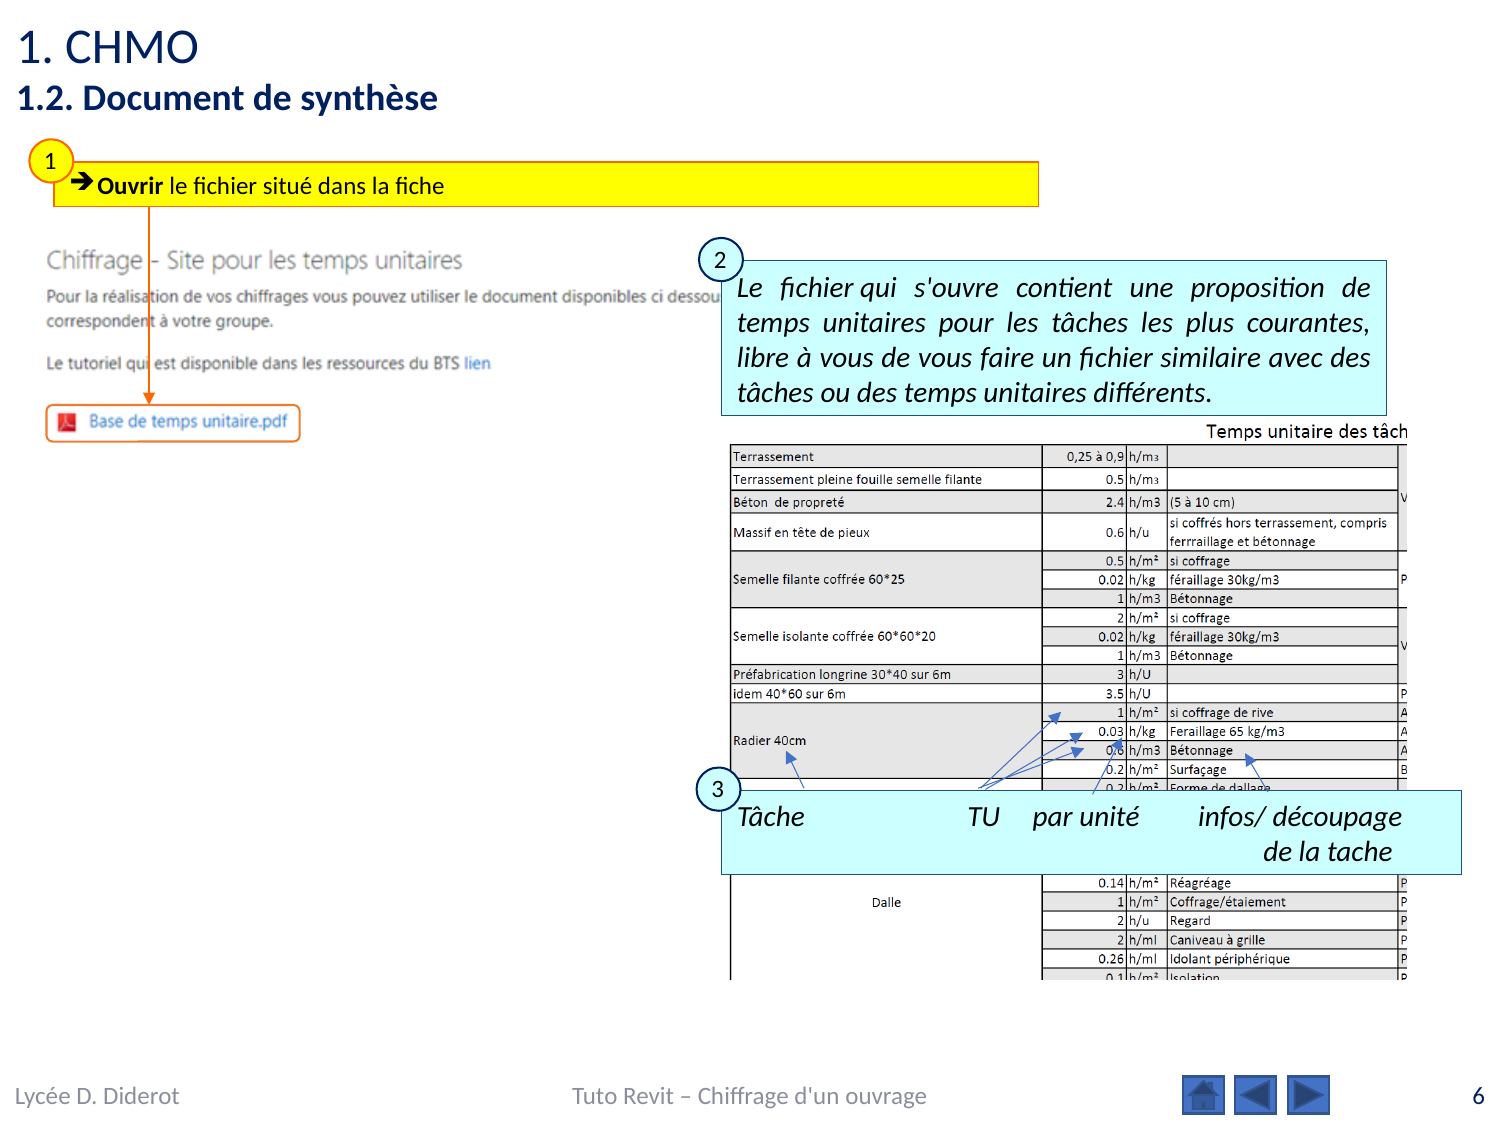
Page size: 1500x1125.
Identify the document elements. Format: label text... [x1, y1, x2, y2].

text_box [29, 136, 85, 183]
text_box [1244, 753, 1268, 792]
picture [32, 240, 148, 387]
picture [711, 411, 1407, 980]
text_box Tâche TU par unité infos/ découpage de la tache [1407, 790, 1462, 875]
picture [150, 240, 1351, 387]
text_box 1. CHMO 1.2. Document de synthèse [1, 5, 1484, 126]
text_box Le fichier qui s'ouvre contient une proposition de temps unitaires pour les tâches les plus courantes, libre à vous de vous faire un fichier similaire avec des tâches ou des temps unitaires différents. [721, 260, 1387, 411]
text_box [785, 750, 805, 789]
slide_number 6 [1162, 1065, 1500, 1125]
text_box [978, 748, 1085, 789]
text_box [985, 732, 1084, 748]
picture [46, 404, 342, 441]
text_box Ouvrir le fichier situé dans la fiche [54, 161, 1039, 207]
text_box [698, 235, 754, 282]
slide_number Lycée D. Diderot [0, 1065, 338, 1125]
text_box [696, 765, 752, 811]
footer Tuto Revit – Chiffrage d'un ouvrage [496, 1065, 1004, 1125]
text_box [1092, 737, 1123, 795]
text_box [980, 711, 1062, 748]
